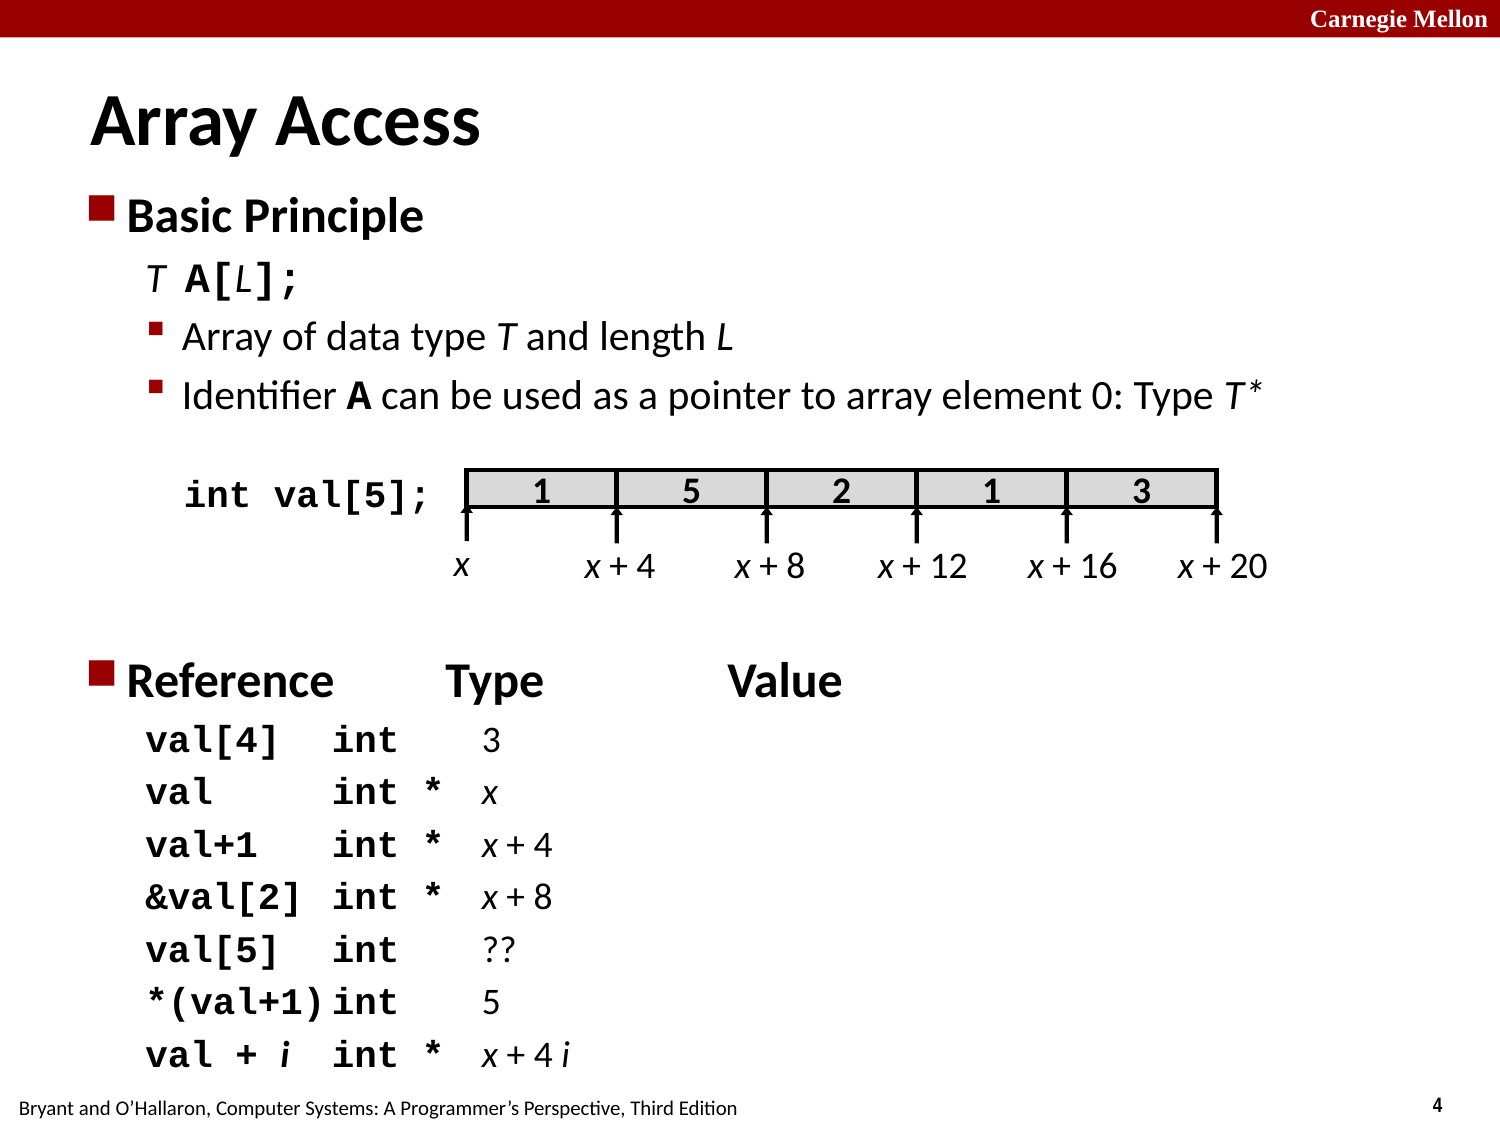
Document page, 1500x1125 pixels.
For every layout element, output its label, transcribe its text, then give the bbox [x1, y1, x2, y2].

text_box int val[5]; [166, 462, 447, 523]
list Basic Principle T A[L]; Array of data type T and length L Identifier A can be used as a pointer to array element 0: Type T* Reference Type Value val[4] int 3 val int * x val+1 int * x + 4 &val[2] int * x + 8 val[5] int ?? *(val+1) int 5 val + i int * x + 4 i [74, 174, 1399, 1113]
title Array Access [74, 68, 988, 163]
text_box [428, 469, 1305, 594]
